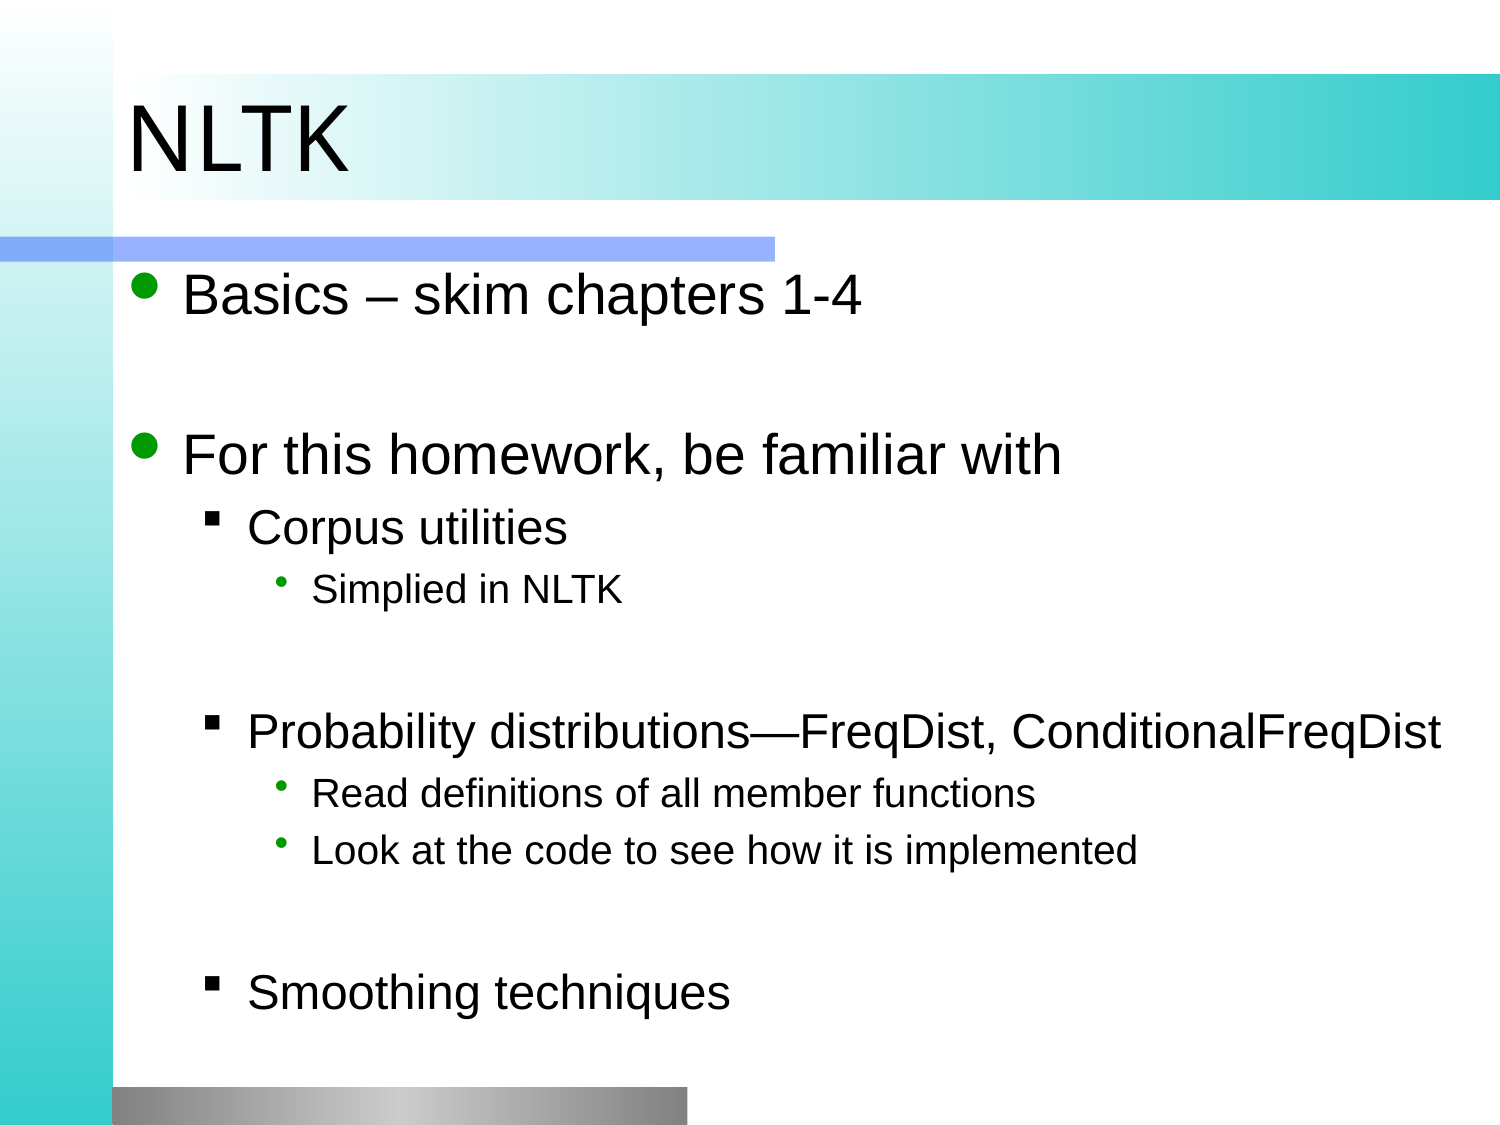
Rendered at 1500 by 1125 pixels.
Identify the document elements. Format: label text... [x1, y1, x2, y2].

title NLTK [110, 40, 1386, 229]
list Basics – skim chapters 1-4 For this homework, be familiar with Corpus utilities Simplied in NLTK Probability distributions—FreqDist, ConditionalFreqDist Read definitions of all member functions Look at the code to see how it is implemented Smoothing techniques [112, 249, 1463, 1076]
